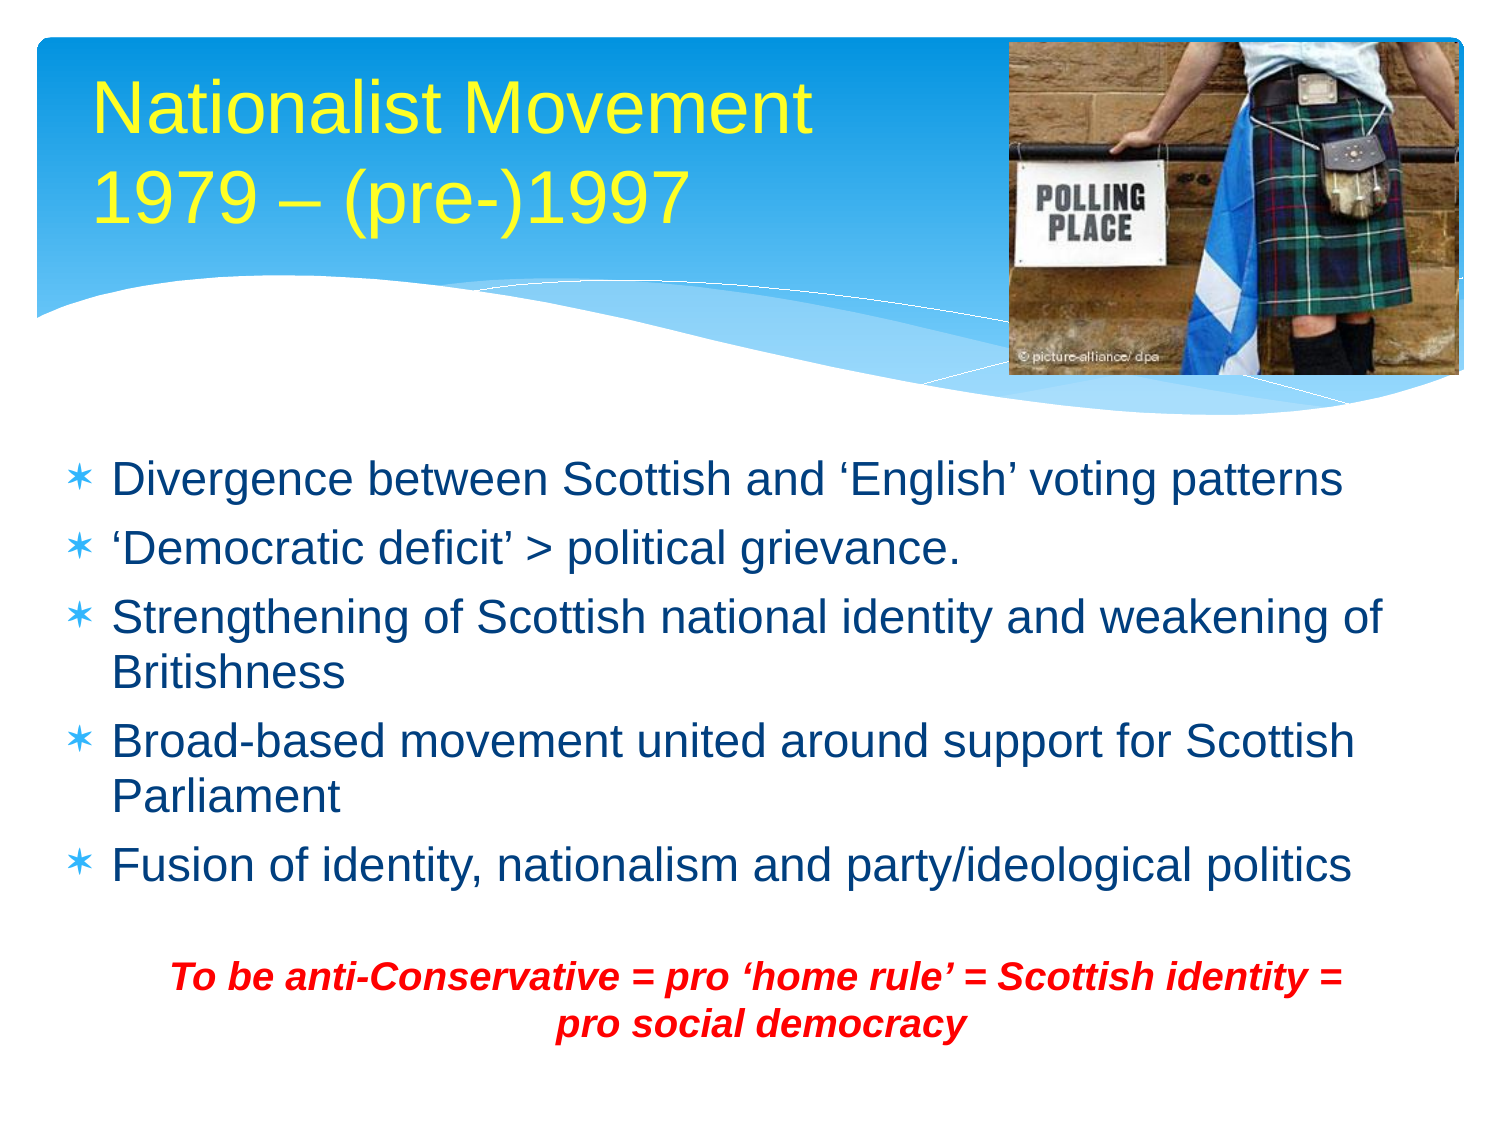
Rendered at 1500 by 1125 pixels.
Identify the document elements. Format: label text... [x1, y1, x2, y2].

list Divergence between Scottish and ‘English’ voting patterns ‘Democratic deficit’ > political grievance. Strengthening of Scottish national identity and weakening of Britishness Broad-based movement united around support for Scottish Parliament Fusion of identity, nationalism and party/ideological politics To be anti-Conservative = pro ‘home rule’ = Scottish identity = pro social democracy [53, 444, 1471, 1059]
picture [1009, 43, 1459, 375]
title Nationalist Movement 1979 – (pre-)1997 [76, 42, 1007, 256]
